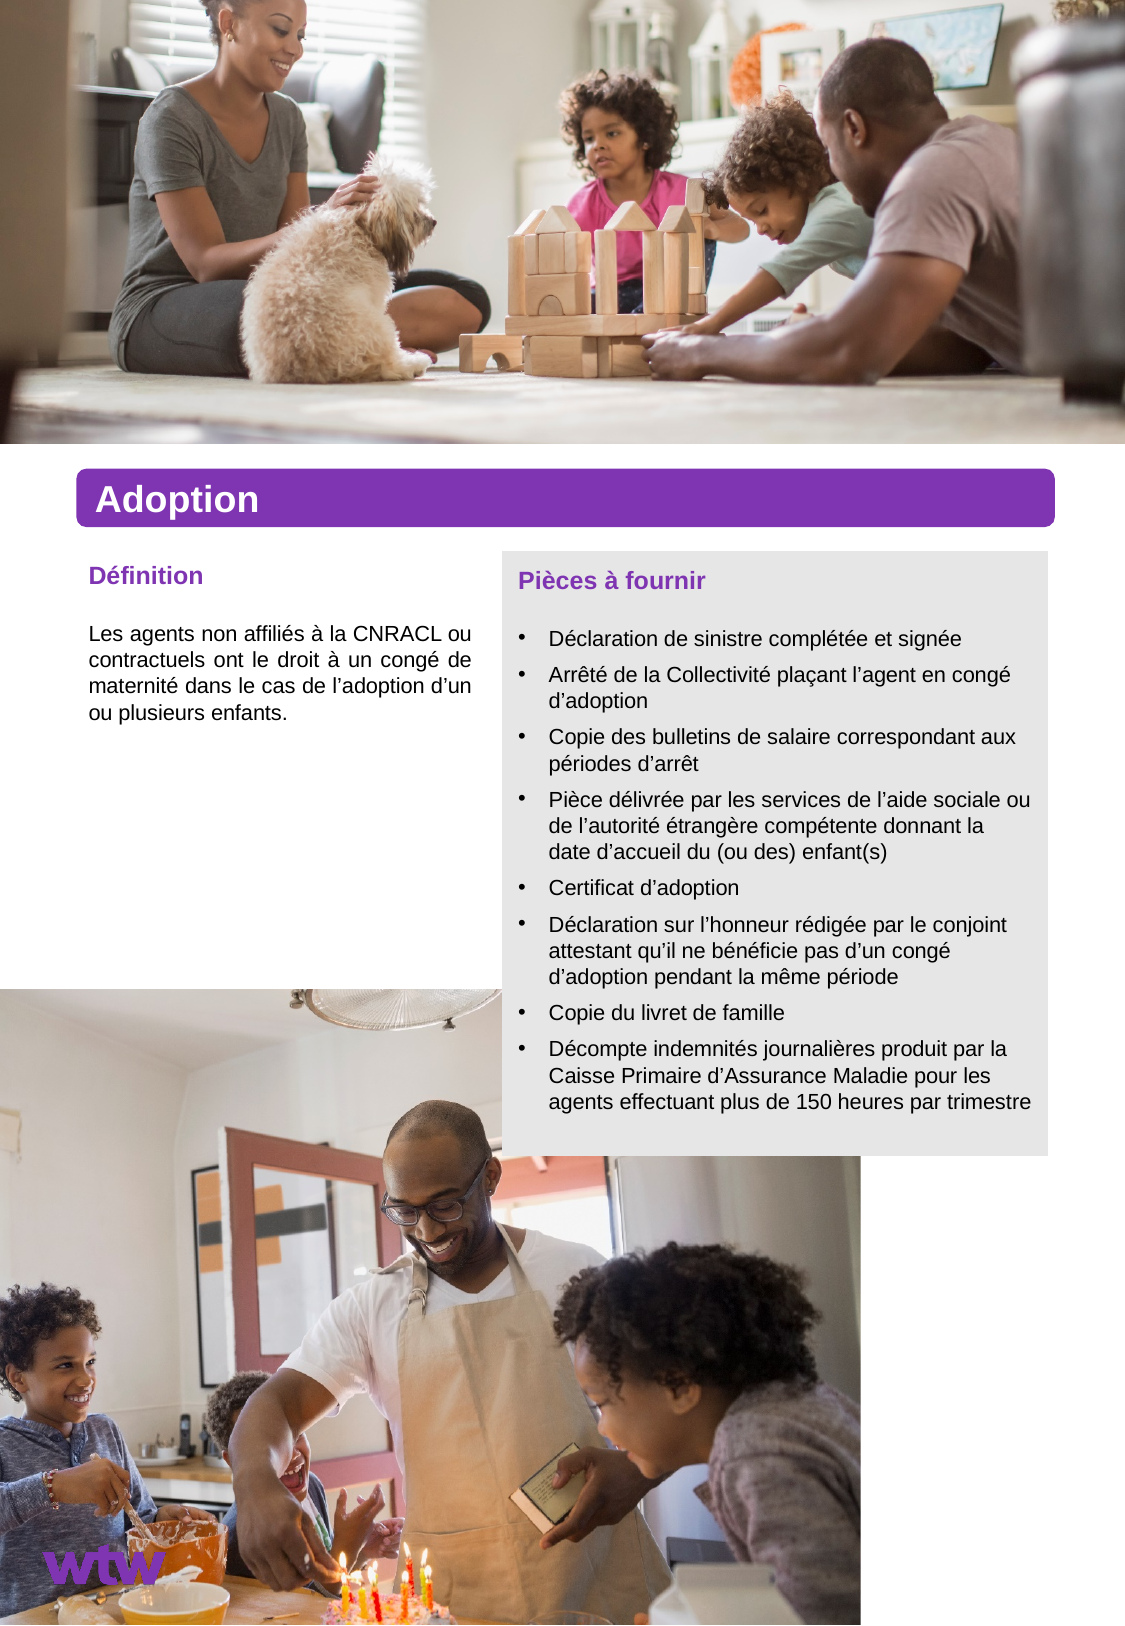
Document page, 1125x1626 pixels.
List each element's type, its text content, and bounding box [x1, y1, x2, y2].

text_box Pièces à fournir Déclaration de sinistre complétée et signée Arrêté de la Collectivité plaçant l’agent en congé d’adoption Copie des bulletins de salaire correspondant aux périodes d’arrêt Pièce délivrée par les services de l’aide sociale ou de l’autorité étrangère compétente donnant la date d’accueil du (ou des) enfant(s) Certificat d’adoption Déclaration sur l’honneur rédigée par le conjoint attestant qu’il ne bénéficie pas d’un congé d’adoption pendant la même période Copie du livret de famille Décompte indemnités journalières produit par la Caisse Primaire d’Assurance Maladie pour les agents effectuant plus de 150 heures par trimestre [502, 551, 1048, 1156]
picture [0, 989, 861, 1625]
text_box Définition Les agents non affiliés à la CNRACL ou contractuels ont le droit à un congé de maternité dans le cas de l’adoption d’un ou plusieurs enfants. [73, 552, 488, 732]
picture [0, 0, 1125, 444]
text_box Adoption [76, 468, 1055, 528]
